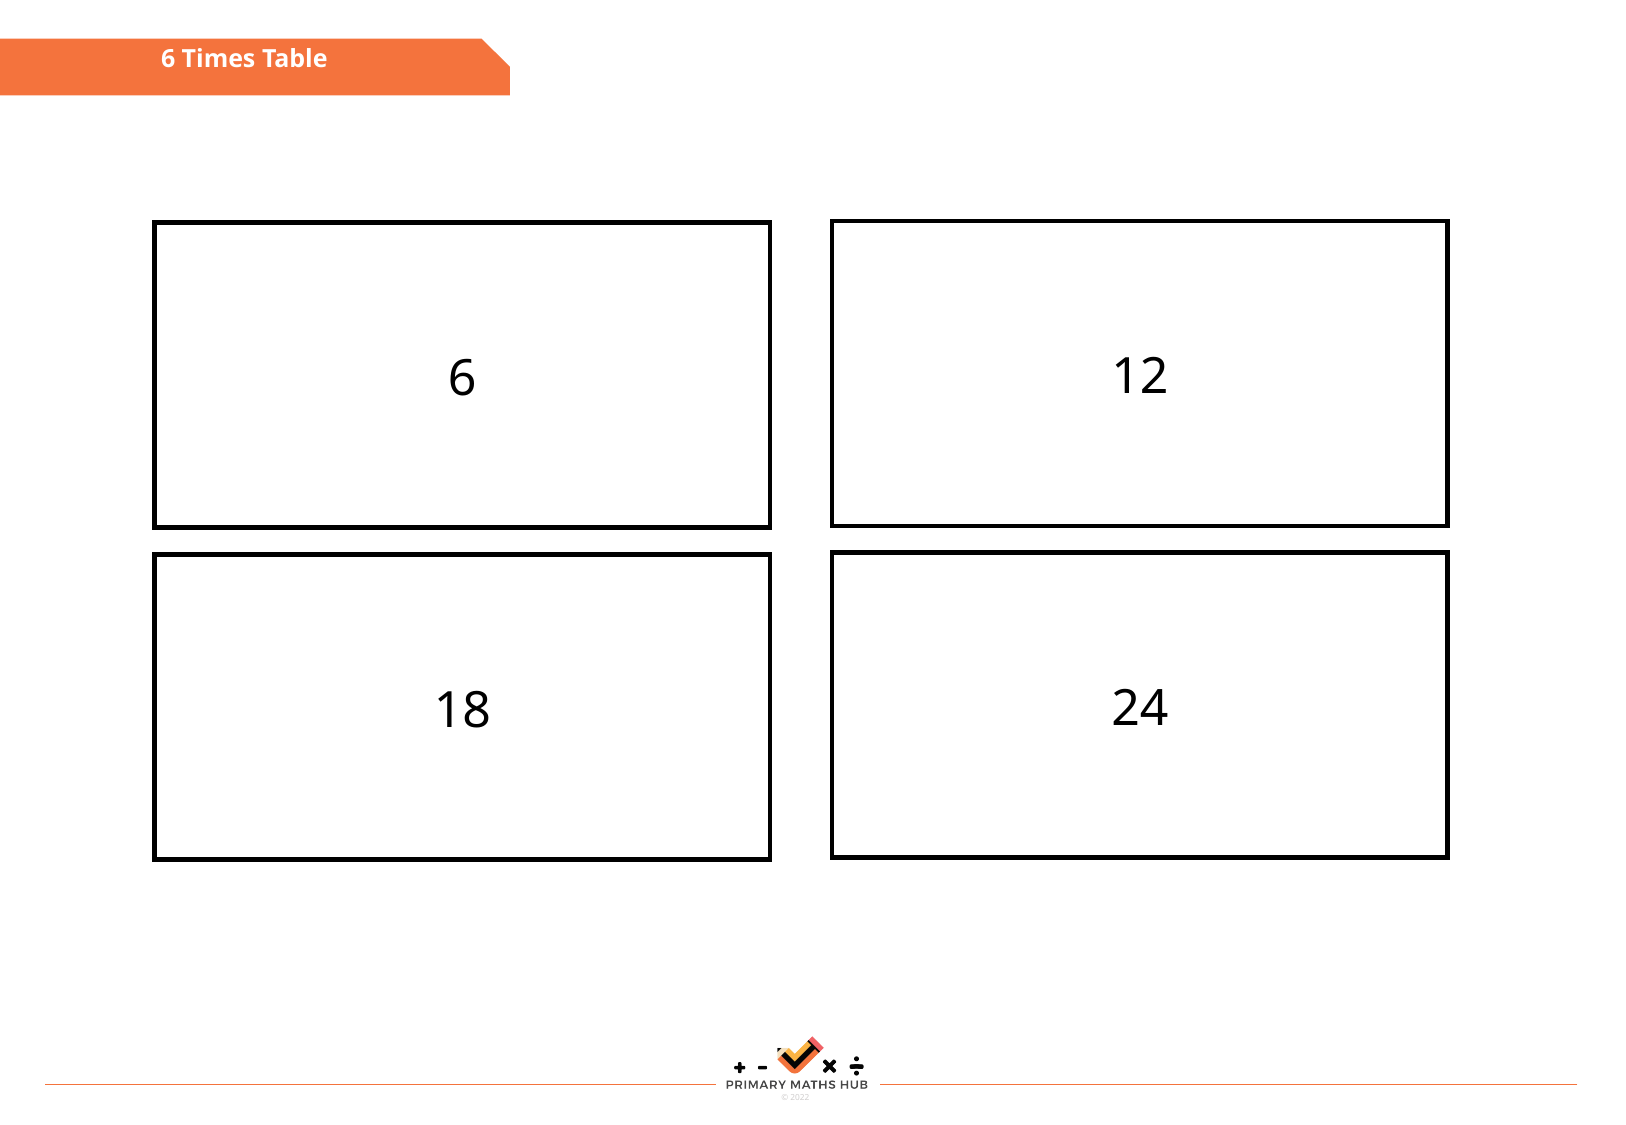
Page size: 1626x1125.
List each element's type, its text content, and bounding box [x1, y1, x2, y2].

text_box 12 [831, 220, 1449, 527]
text_box 18 [153, 553, 771, 860]
picture [722, 1034, 872, 1094]
text_box 6 Times Table [0, 37, 511, 97]
text_box 6 [153, 222, 771, 529]
text_box © 2022 [720, 1084, 870, 1110]
text_box 24 [831, 552, 1449, 859]
